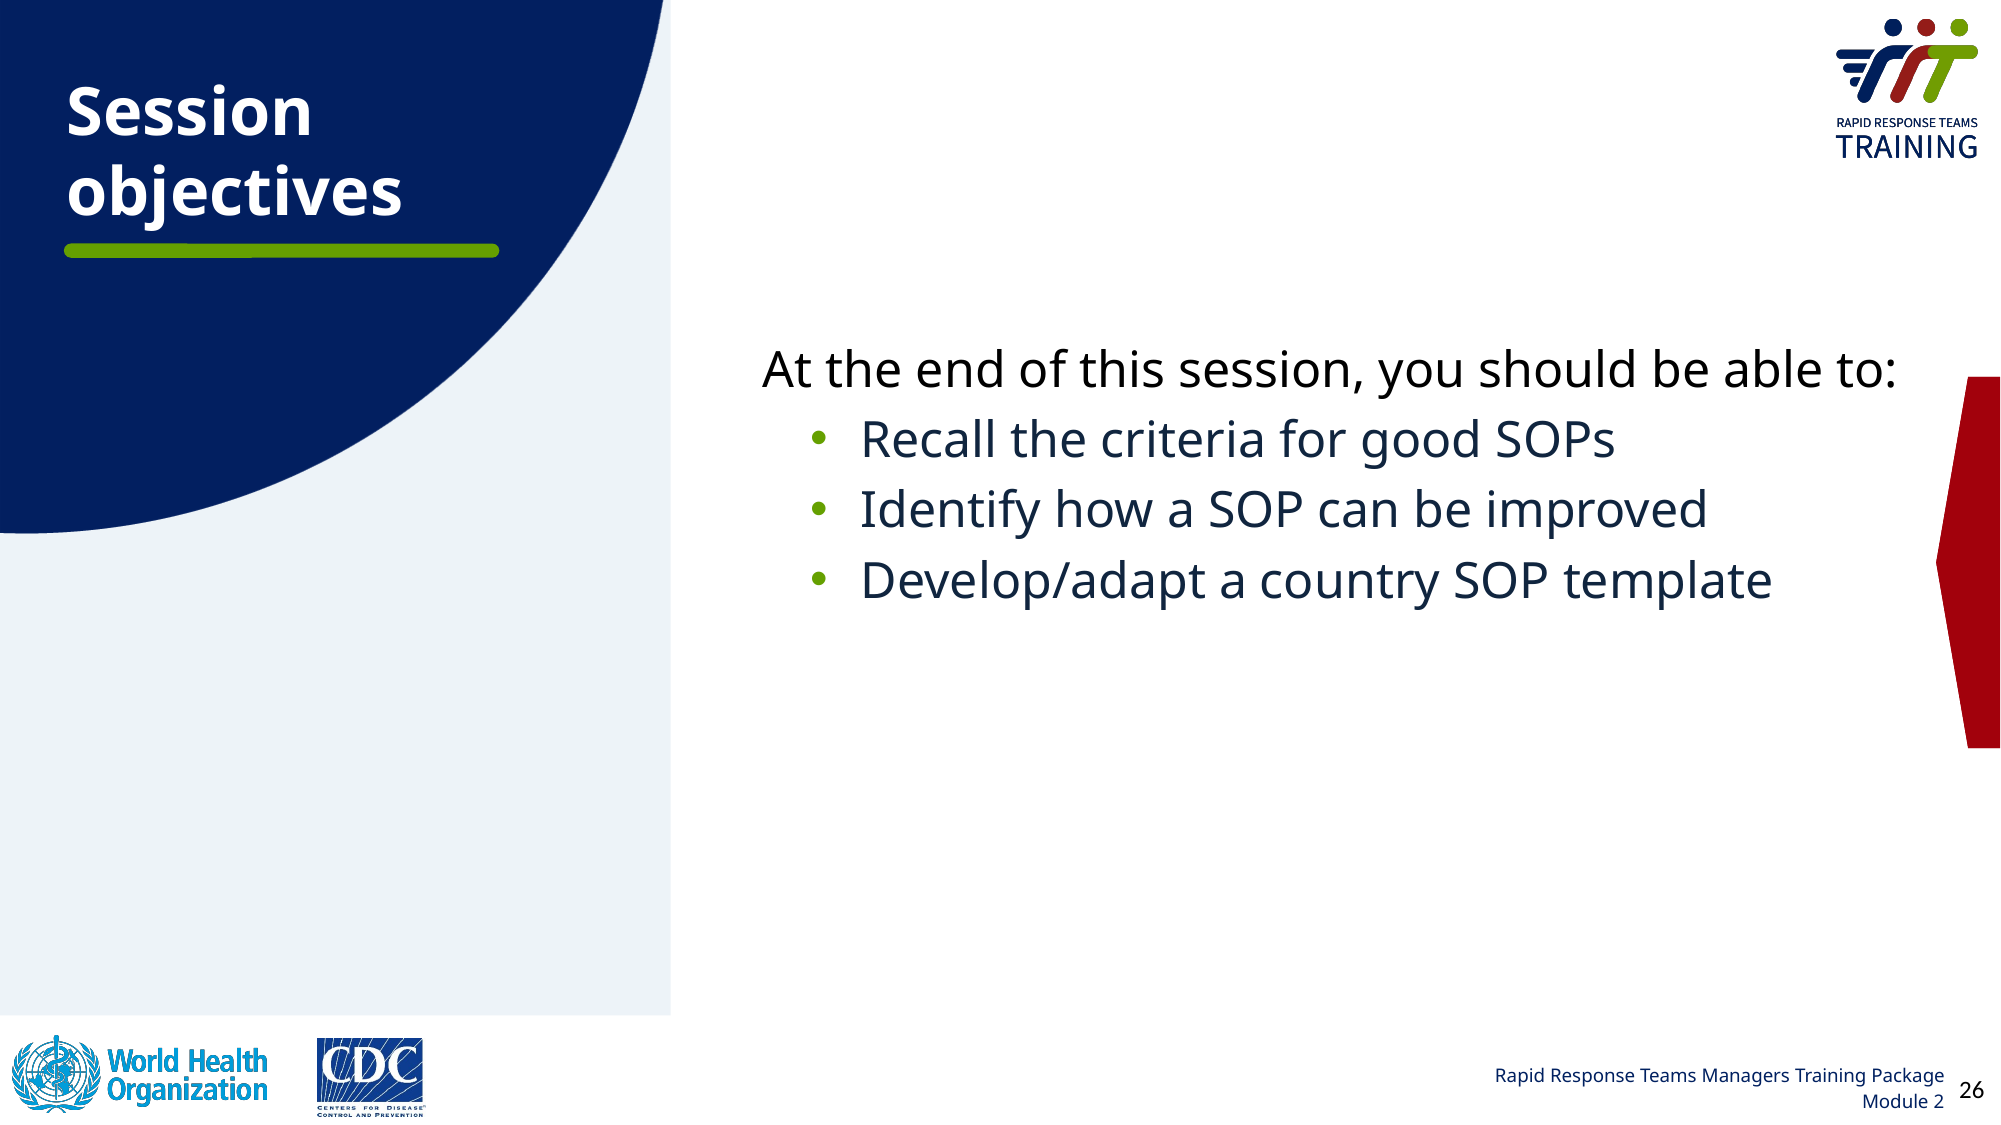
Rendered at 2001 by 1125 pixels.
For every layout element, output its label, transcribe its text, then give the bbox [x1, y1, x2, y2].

picture [0, 0, 670, 538]
text_box At the end of this session, you should be able to: Recall the criteria for good SOPs Identify how a SOP can be improved Develop/adapt a country SOP template [755, 329, 1912, 687]
slide_number 26 [1895, 1065, 2000, 1125]
picture [317, 1038, 426, 1117]
picture [30, 1083, 37, 1091]
picture [46, 1056, 54, 1062]
picture [40, 1062, 47, 1070]
picture [59, 1035, 267, 1113]
picture [34, 1054, 43, 1078]
picture [12, 1083, 48, 1113]
picture [50, 1108, 62, 1113]
picture [24, 1054, 36, 1087]
picture [36, 1088, 78, 1105]
picture [22, 1062, 26, 1077]
text_box Session objectives [59, 61, 531, 237]
picture [1835, 19, 1978, 167]
picture [71, 1053, 90, 1091]
text_box [1936, 376, 2000, 749]
picture [12, 1035, 54, 1068]
